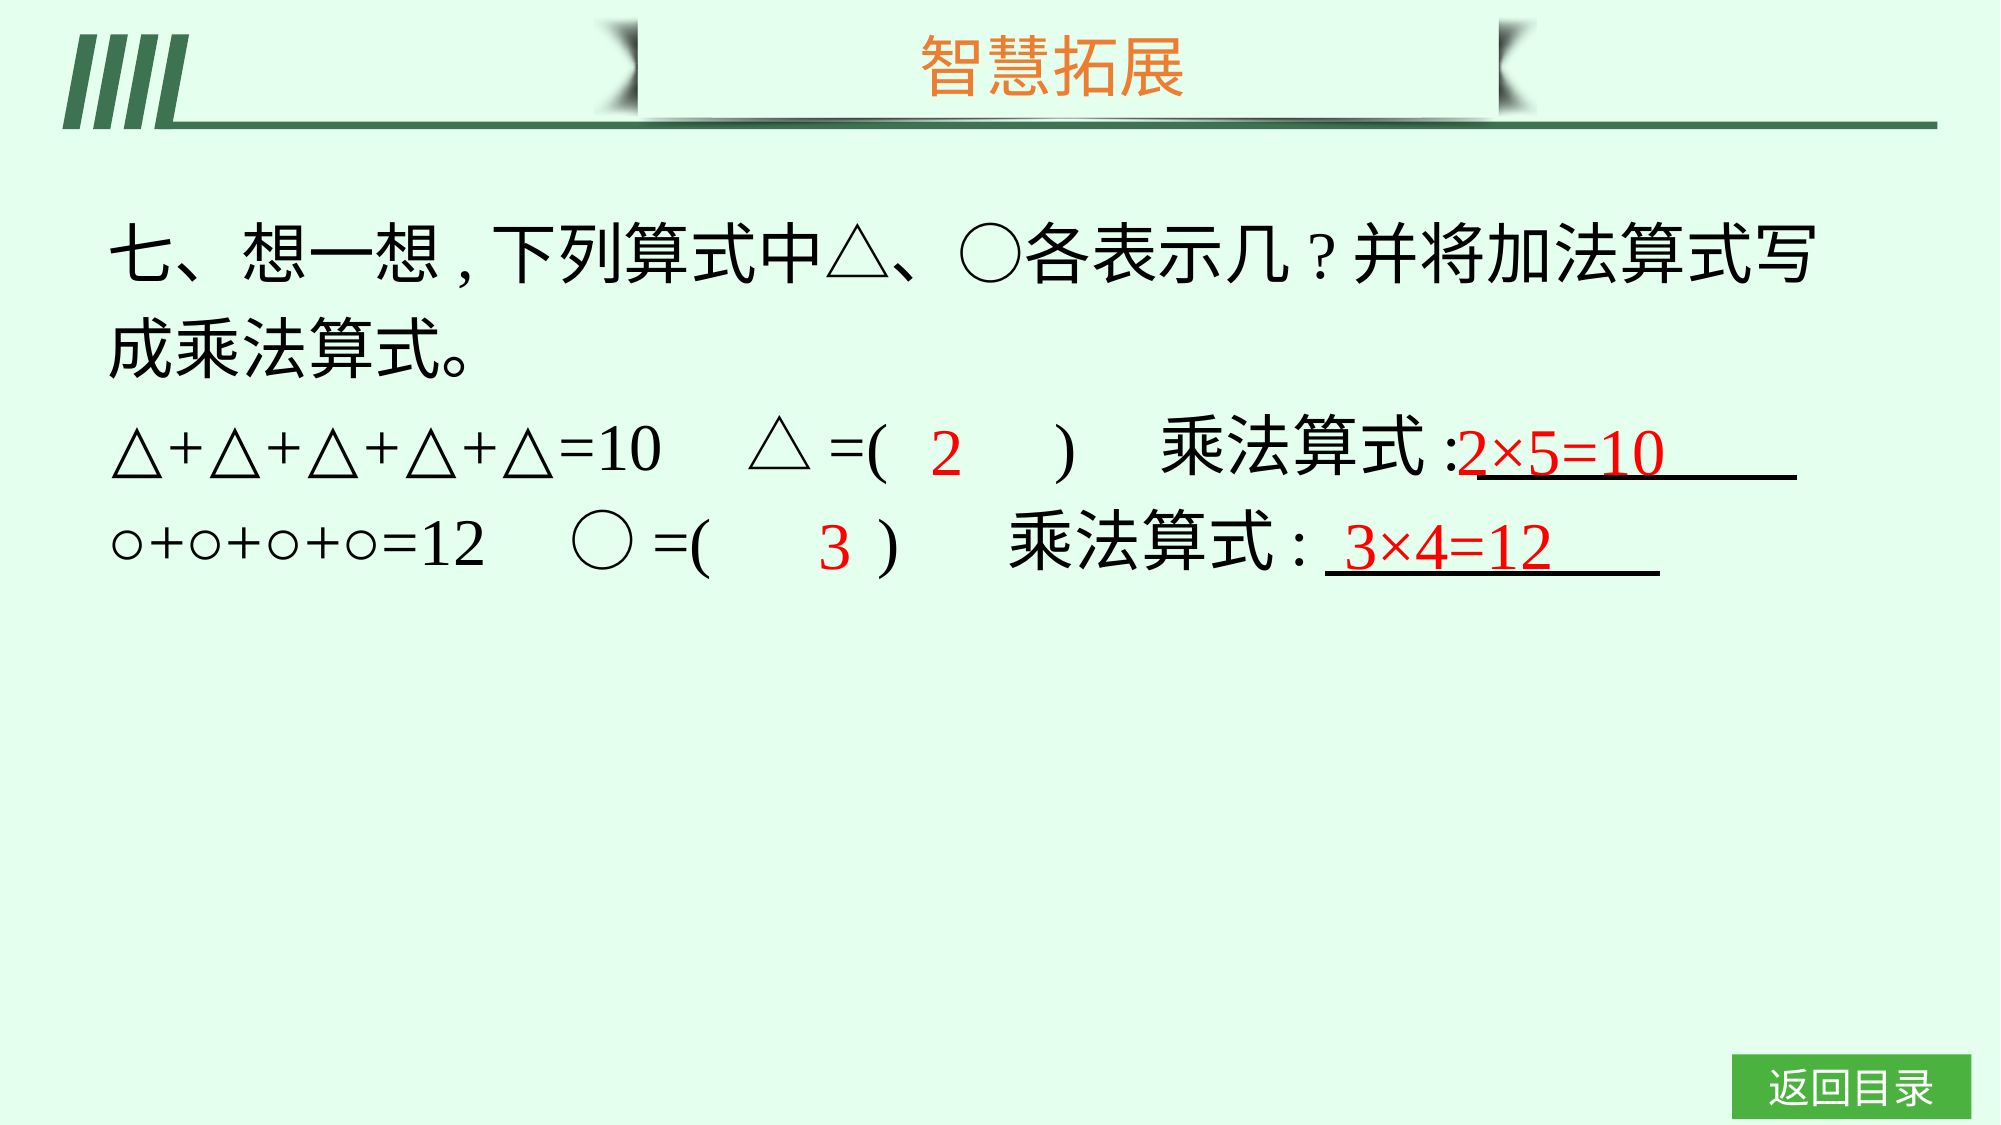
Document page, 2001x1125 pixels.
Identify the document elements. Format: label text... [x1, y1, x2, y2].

text_box 2 [915, 385, 980, 497]
text_box 七、想一想,下列算式中△、○各表示几?并将加法算式写成乘法算式。 △+△+△+△+△=10 △=( ) 乘法算式: ○+○+○+○=12 ○=( ) 乘法算式: [93, 188, 1866, 587]
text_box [62, 34, 1938, 130]
text_box 3 [803, 479, 867, 590]
text_box 3×4=12 [1329, 479, 1569, 590]
text_box 2×5=10 [1441, 385, 1681, 497]
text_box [594, 16, 1537, 127]
